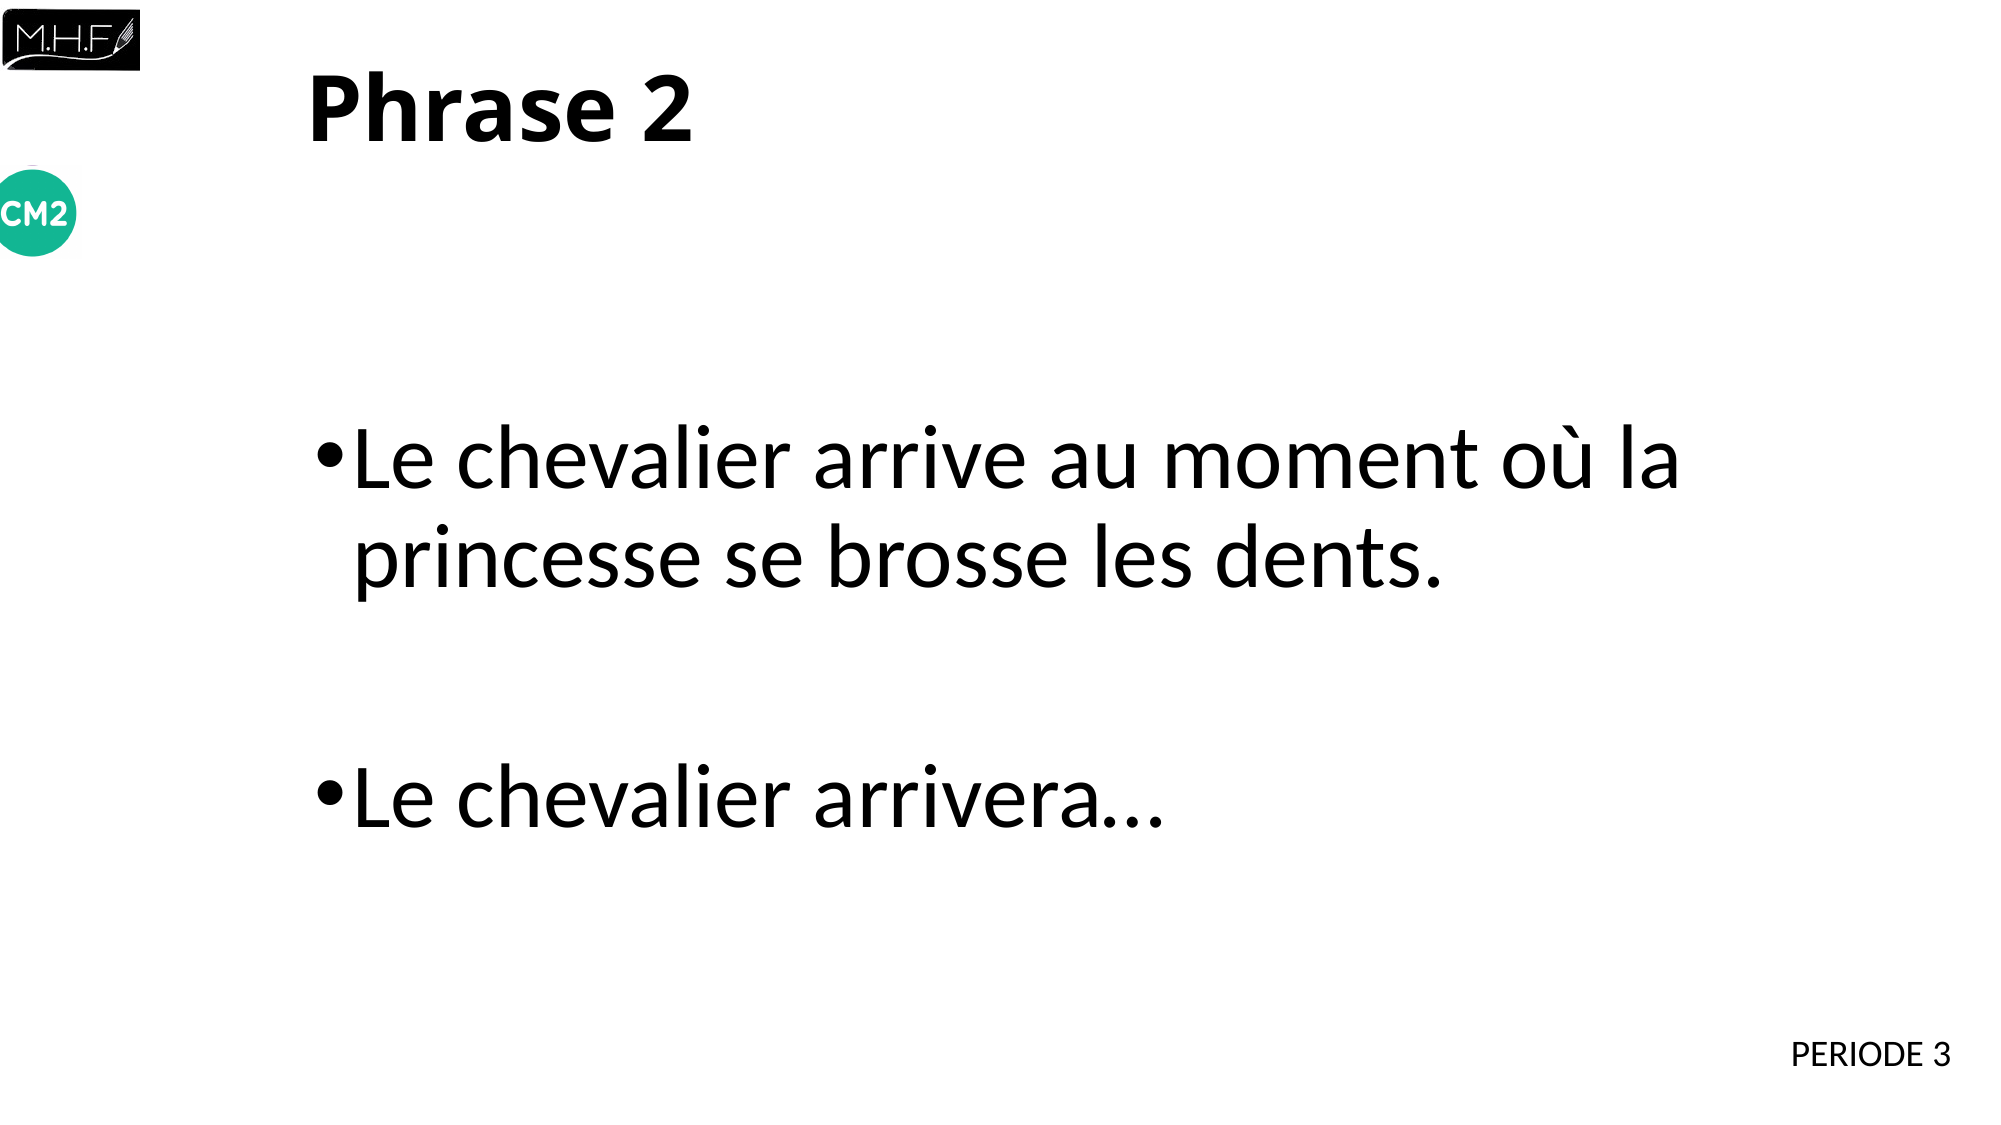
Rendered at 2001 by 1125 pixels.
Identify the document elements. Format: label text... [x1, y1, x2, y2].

list Le chevalier arrive au moment où la princesse se brosse les dents. Le chevalier arrivera… [299, 401, 1710, 857]
text_box PERIODE 3 [1362, 1021, 1967, 1082]
title Phrase 2 [290, 3, 1837, 221]
picture [0, 7, 140, 74]
picture [0, 165, 82, 259]
